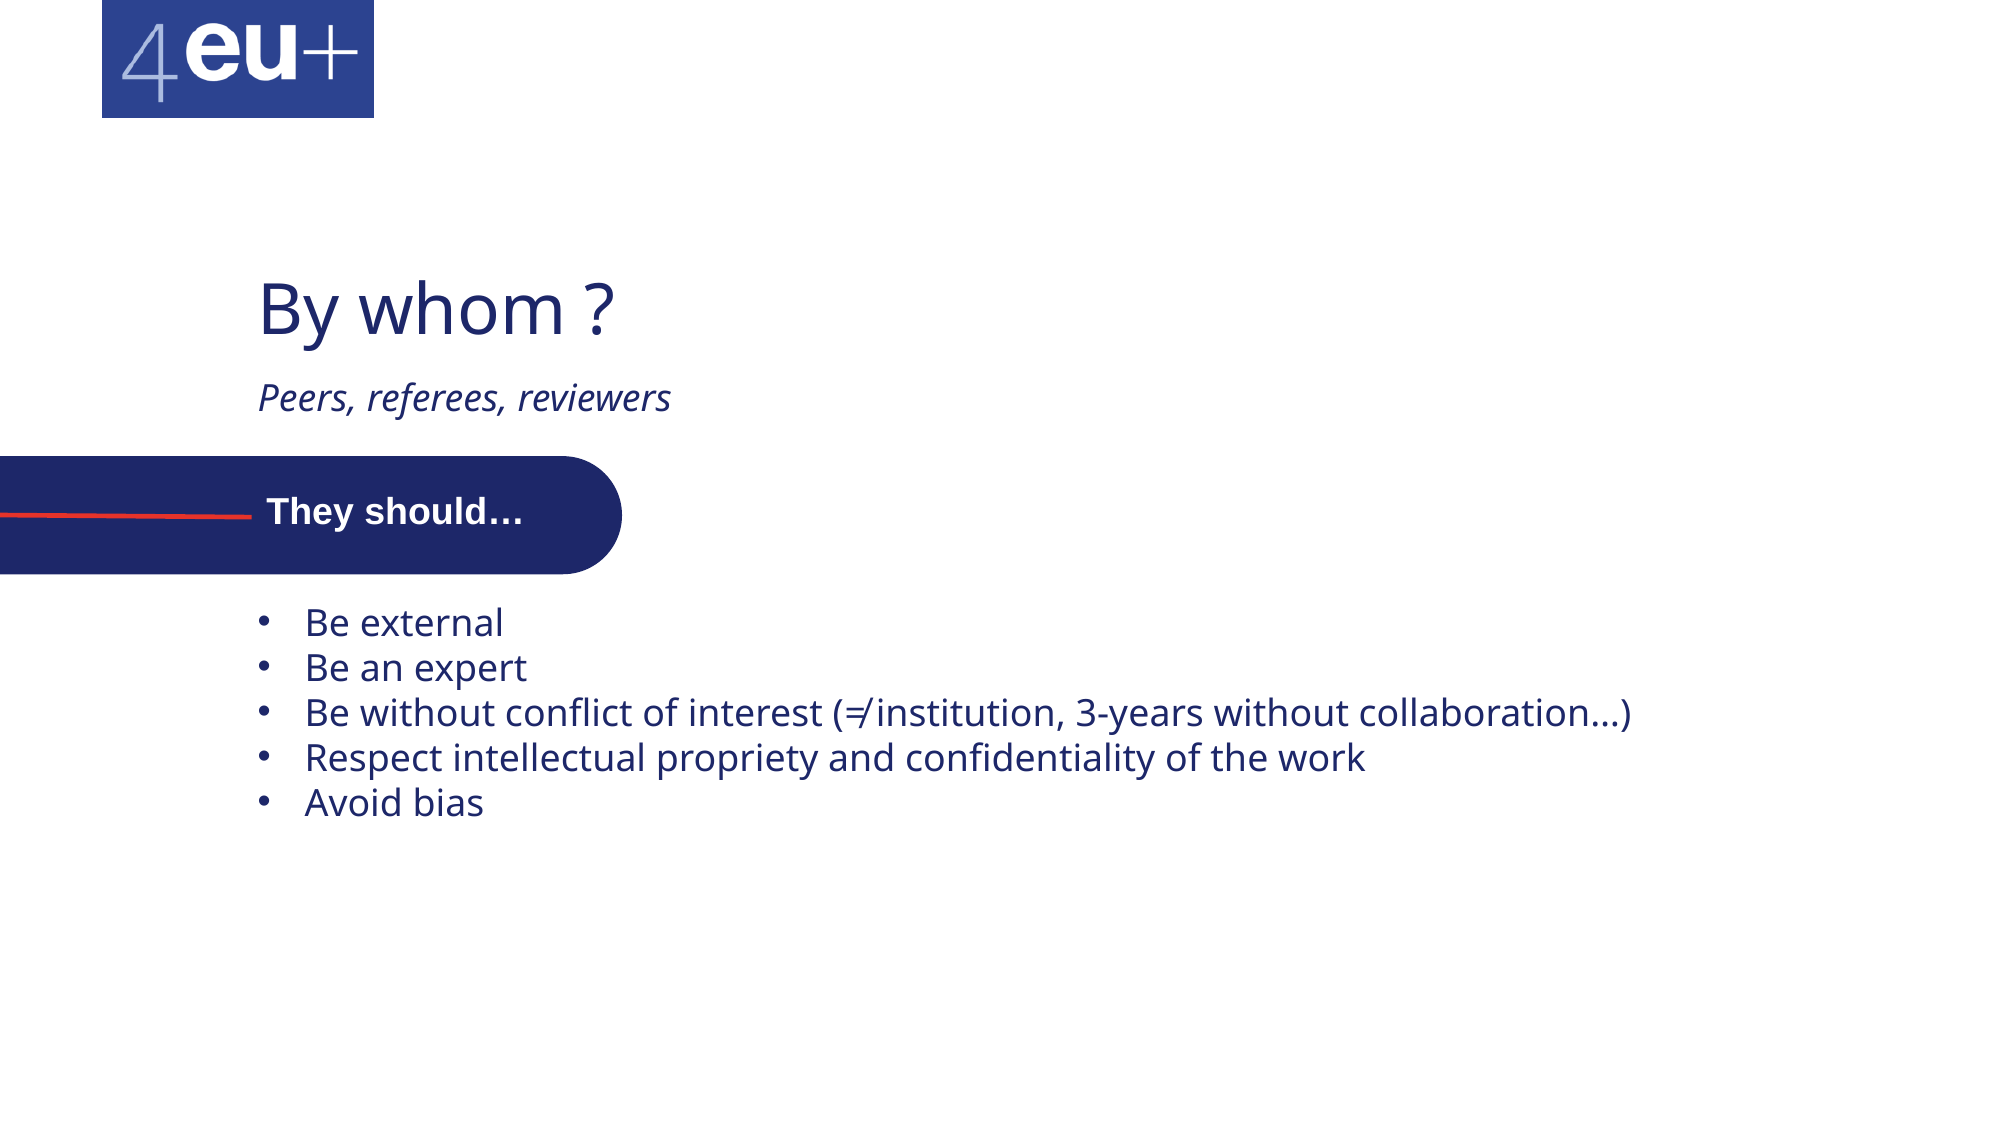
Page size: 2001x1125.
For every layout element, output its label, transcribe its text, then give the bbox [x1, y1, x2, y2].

text_box [0, 525, 619, 577]
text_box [0, 514, 252, 518]
picture [102, 0, 374, 118]
list Peers, referees, reviewers Be external Be an expert Be without conflict of interest (≠ institution, 3-years without collaboration…) Respect intellectual propriety and confidentiality of the work Avoid bias [251, 373, 1906, 1035]
text_box They should… [251, 479, 1225, 540]
title By whom ? [251, 162, 1900, 350]
text_box [0, 454, 613, 514]
